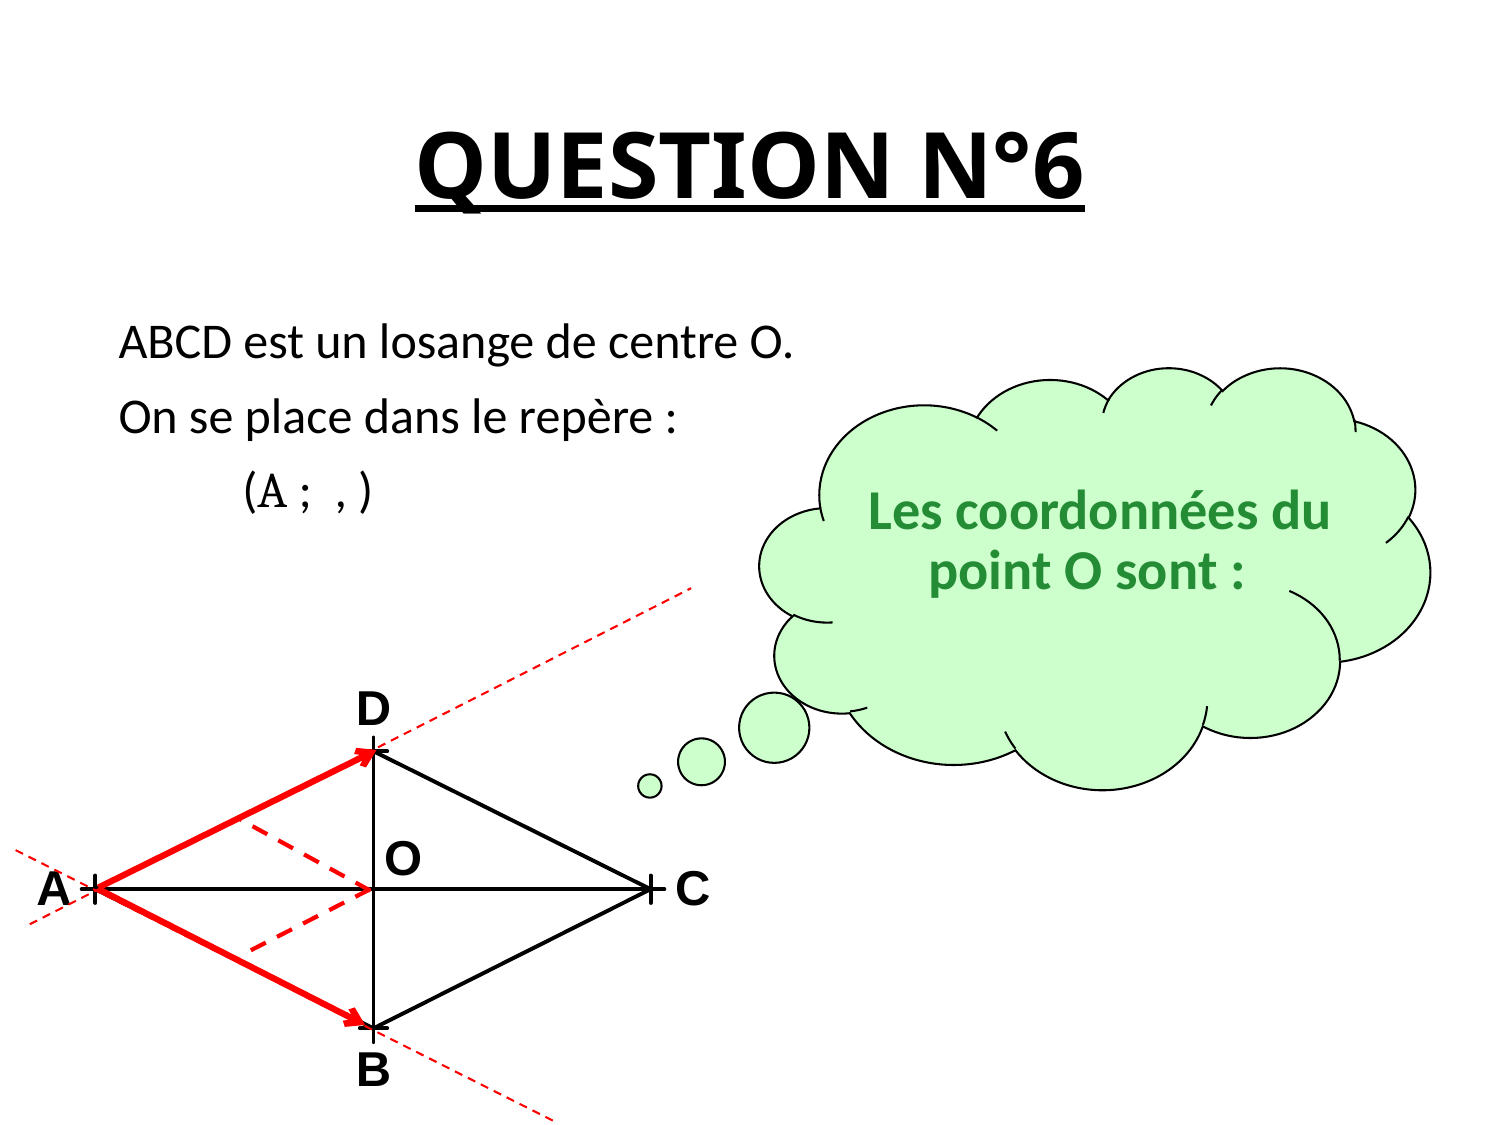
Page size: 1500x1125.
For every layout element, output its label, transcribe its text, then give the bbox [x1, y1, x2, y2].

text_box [240, 891, 371, 956]
picture [0, 665, 721, 1125]
title QUESTION N°6 [0, 59, 1500, 278]
text_box [738, 367, 1432, 792]
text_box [15, 850, 556, 1122]
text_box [240, 819, 371, 891]
text_box [721, 747, 726, 777]
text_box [29, 588, 692, 925]
